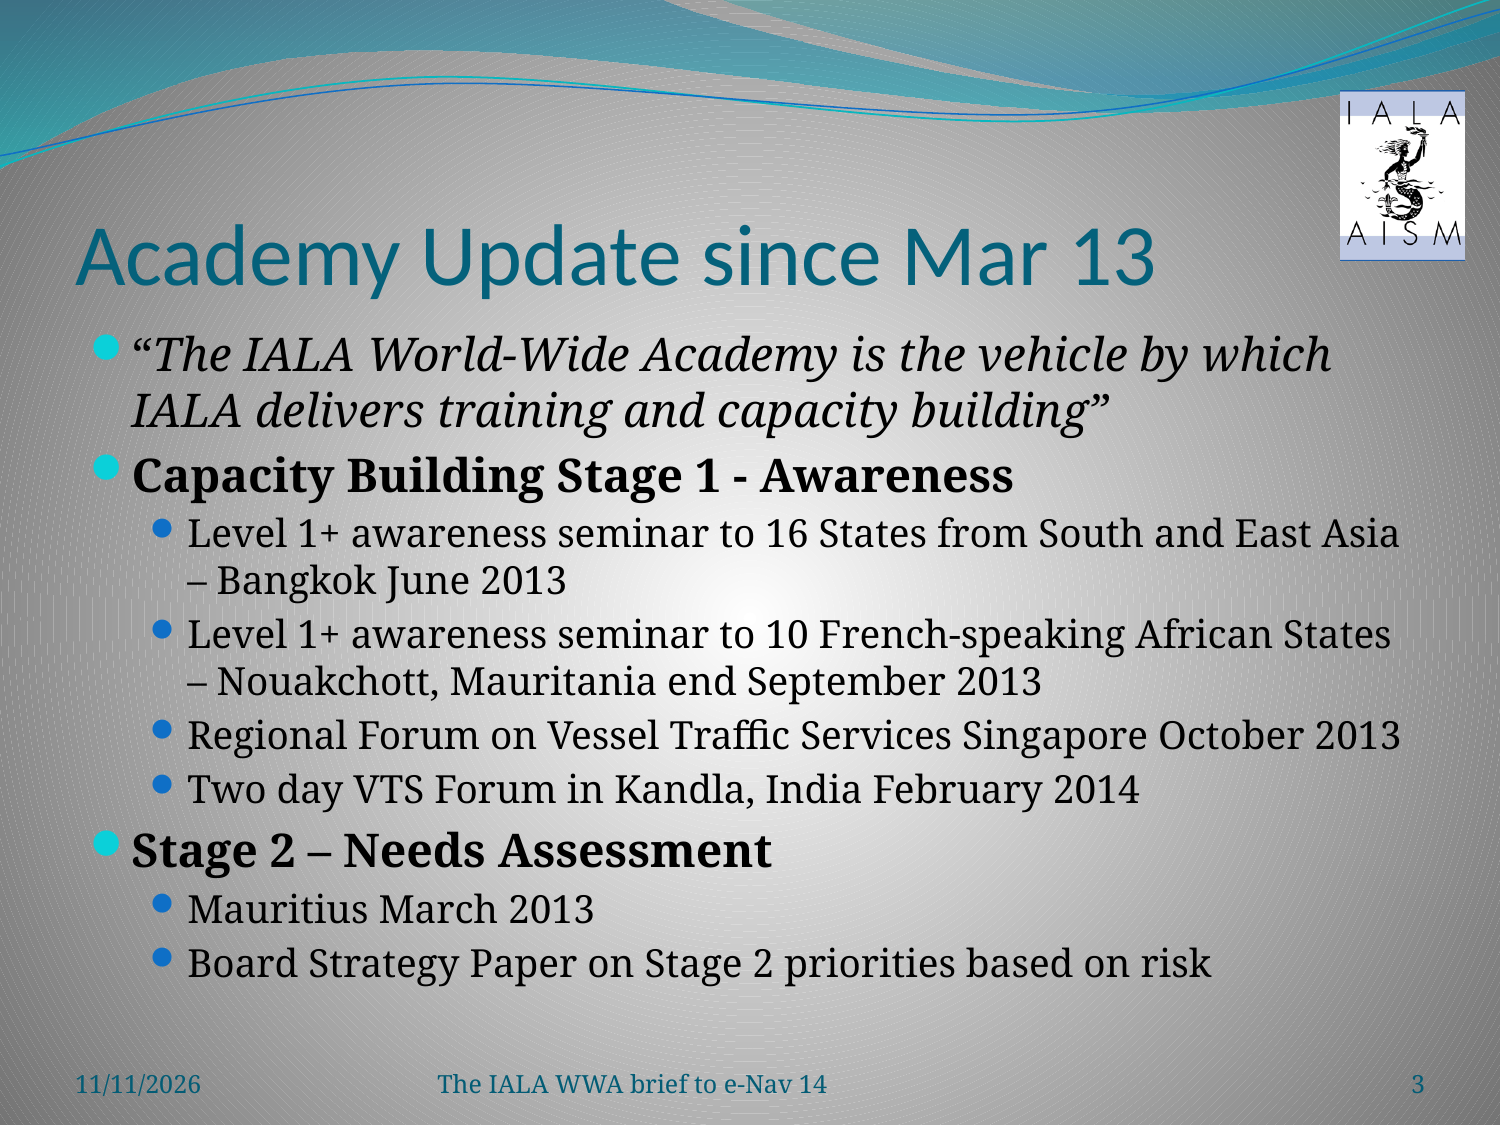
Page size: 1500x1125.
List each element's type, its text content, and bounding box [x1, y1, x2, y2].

title Academy Update since Mar 13 [75, 115, 1317, 303]
picture [1340, 90, 1465, 261]
slide_number 3 [1299, 1042, 1425, 1103]
footer The IALA WWA brief to e-Nav 14 [437, 1042, 988, 1103]
list “The IALA World-Wide Academy is the vehicle by which IALA delivers training and capacity building” Capacity Building Stage 1 - Awareness Level 1+ awareness seminar to 16 States from South and East Asia – Bangkok June 2013 Level 1+ awareness seminar to 10 French-speaking African States – Nouakchott, Mauritania end September 2013 Regional Forum on Vessel Traffic Services Singapore October 2013 Two day VTS Forum in Kandla, India February 2014 Stage 2 – Needs Assessment Mauritius March 2013 Board Strategy Paper on Stage 2 priorities based on risk [75, 317, 1425, 1038]
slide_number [75, 1042, 425, 1103]
